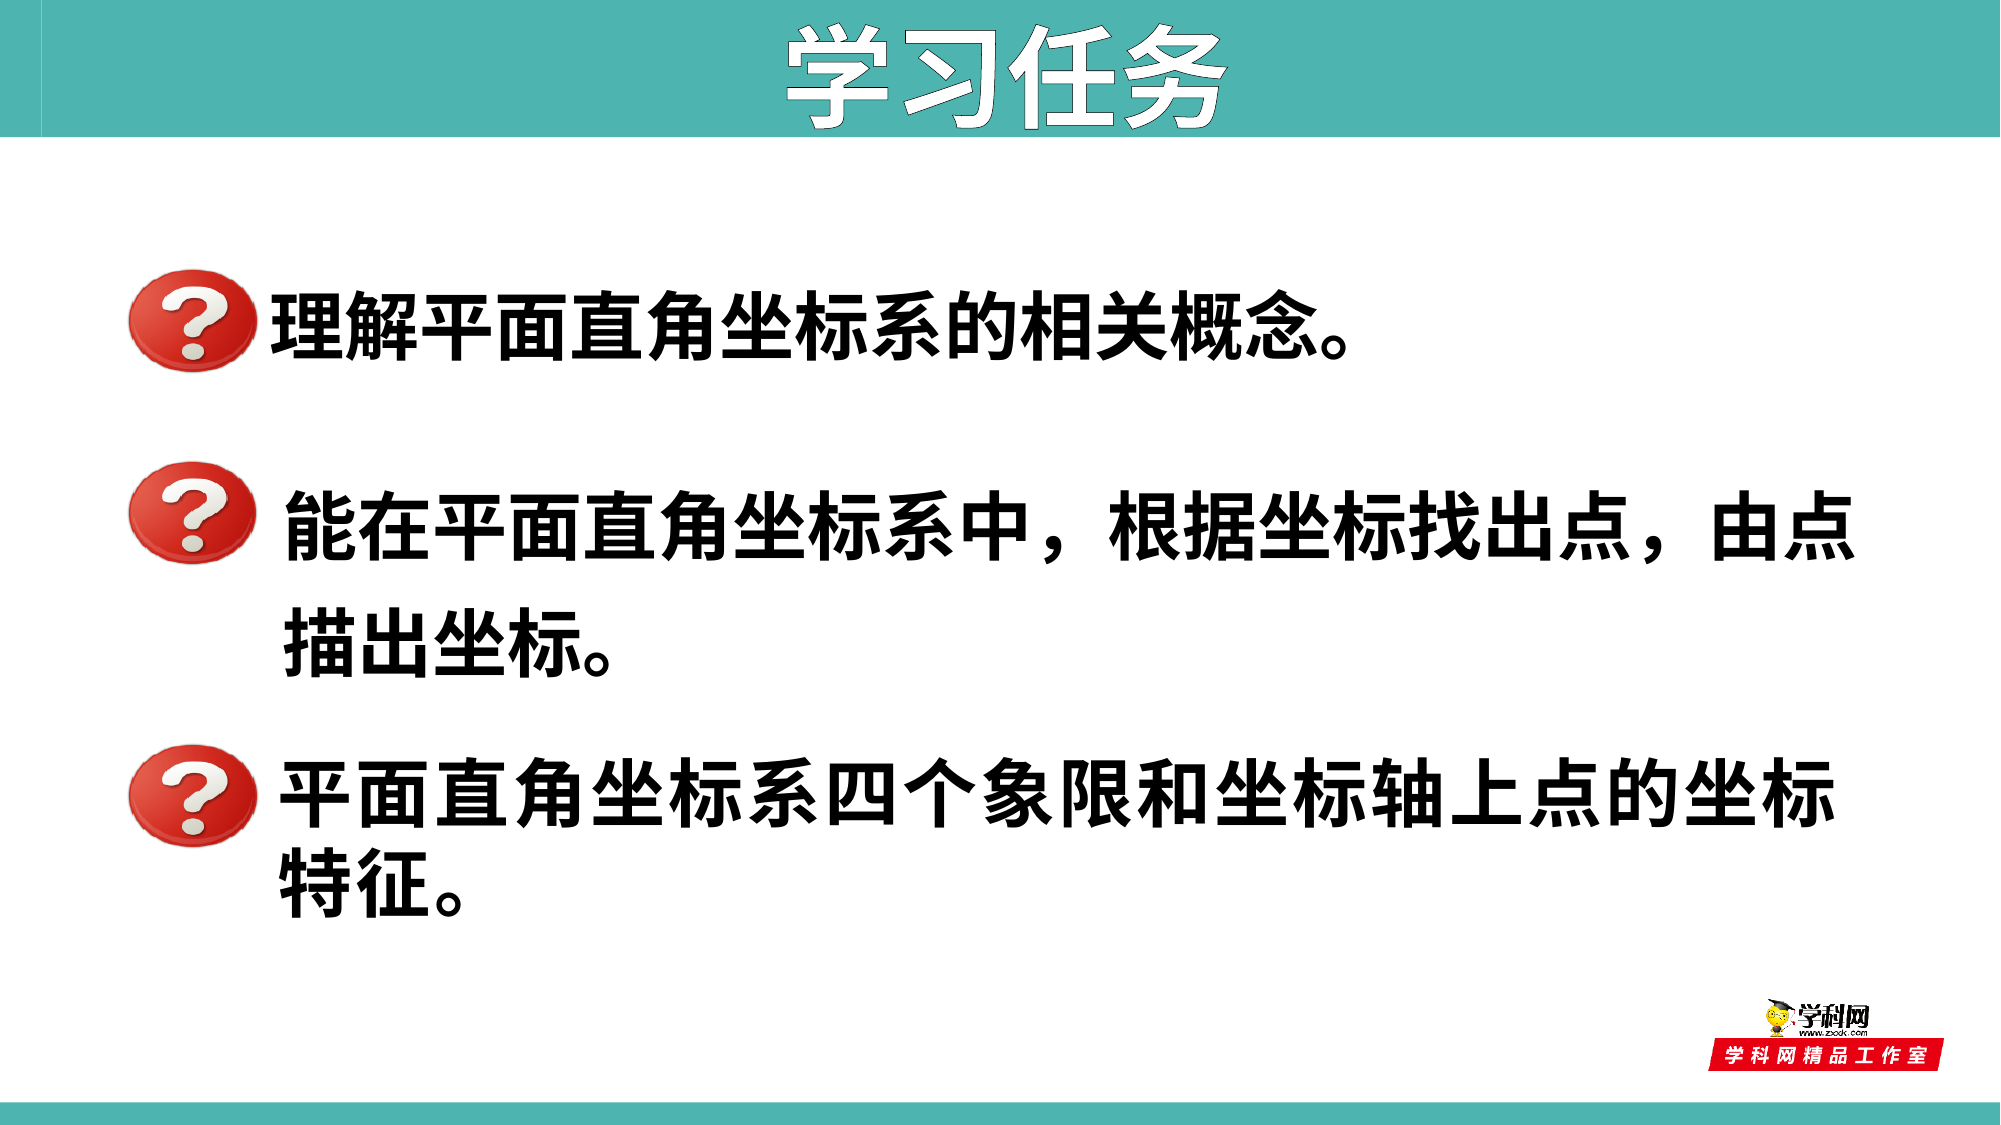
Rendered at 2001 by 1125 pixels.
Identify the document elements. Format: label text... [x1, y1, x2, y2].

picture [123, 739, 264, 852]
text_box 平面直角坐标系四个象限和坐标轴上点的坐标特征。 [263, 739, 1900, 935]
picture [1708, 1038, 1944, 1071]
picture [123, 263, 264, 377]
text_box 能在平面直角坐标系中，根据坐标找出点，由点描出坐标。 [267, 445, 1912, 695]
picture [1766, 999, 1869, 1037]
text_box [0, 1100, 2000, 1125]
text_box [0, 0, 2000, 138]
picture [122, 456, 264, 570]
text_box 理解平面直角坐标系的相关概念。 [254, 244, 1413, 377]
